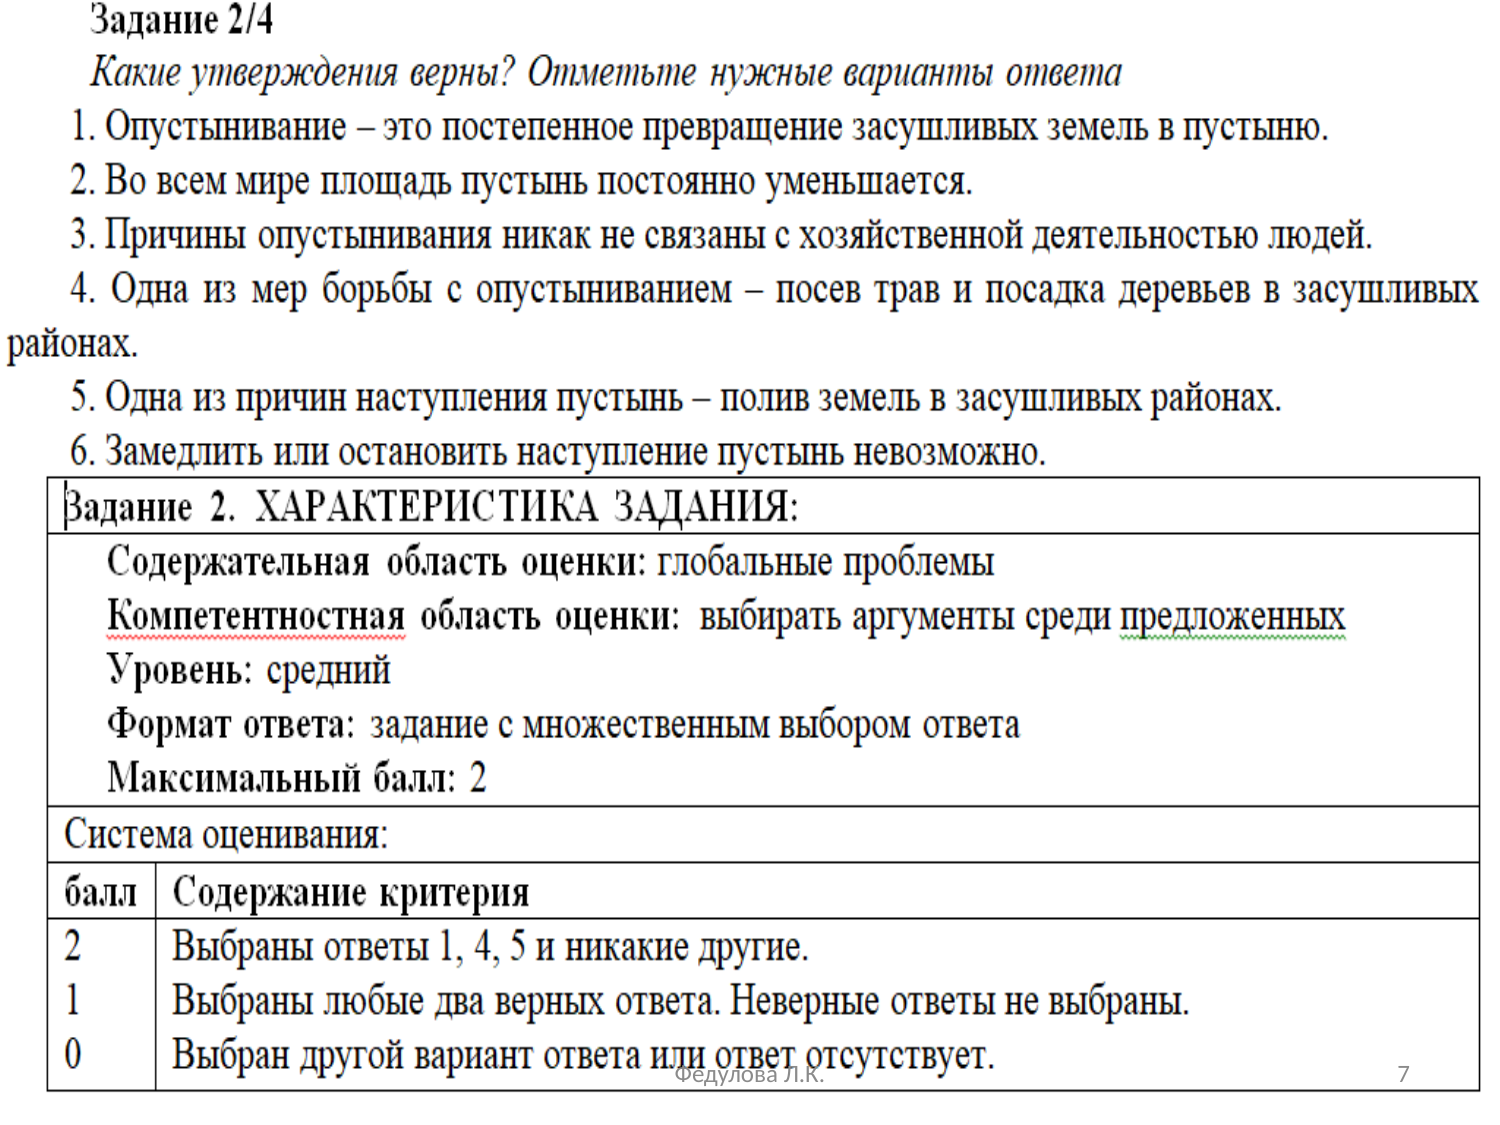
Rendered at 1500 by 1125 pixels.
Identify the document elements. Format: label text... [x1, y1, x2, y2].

footer Федулова Л.К. [512, 1042, 988, 1103]
picture [0, 0, 1500, 1125]
slide_number 7 [1074, 1042, 1425, 1103]
